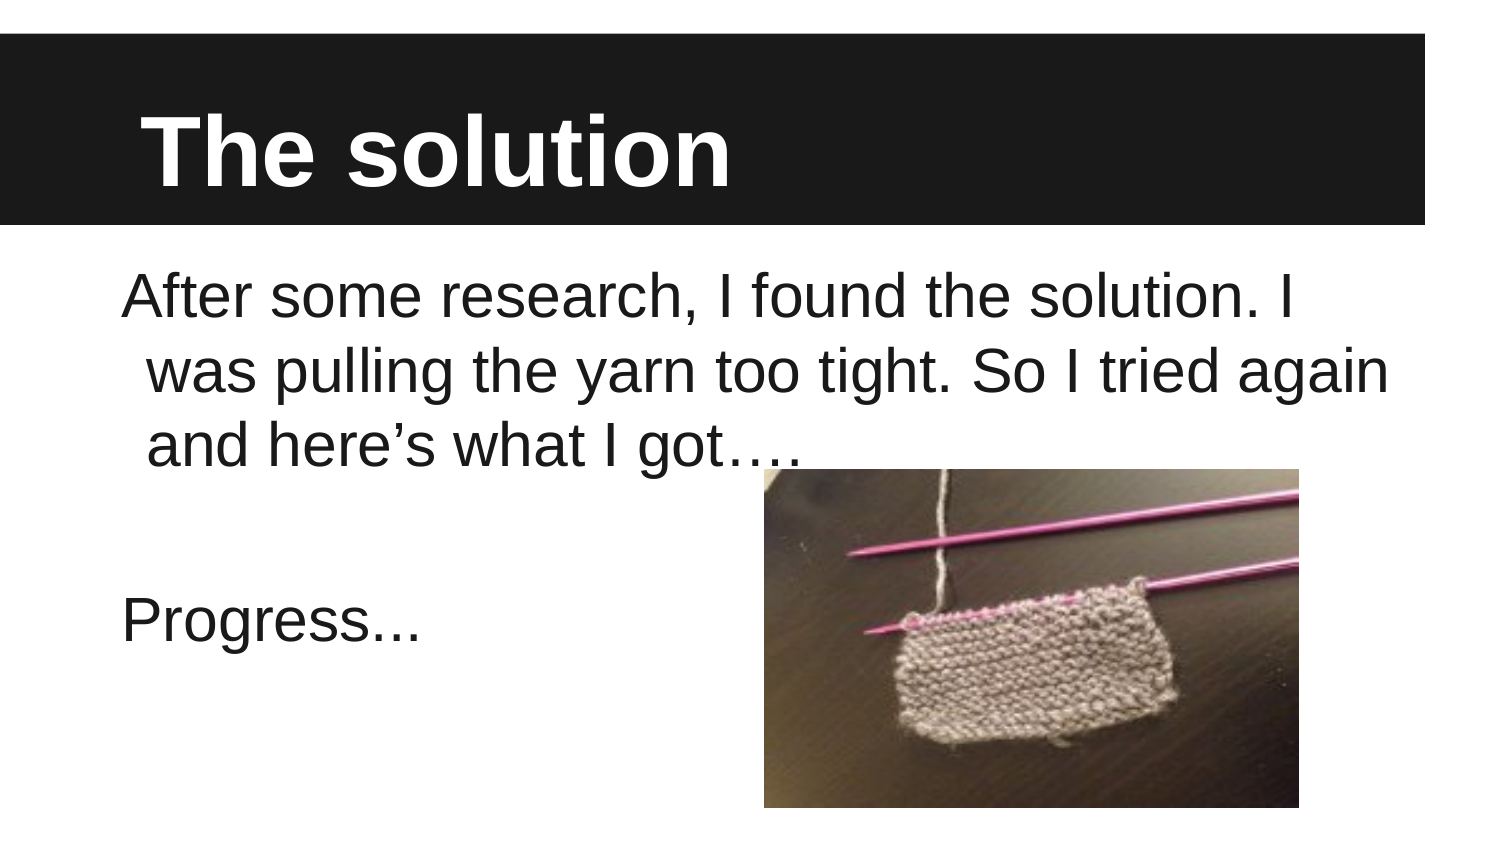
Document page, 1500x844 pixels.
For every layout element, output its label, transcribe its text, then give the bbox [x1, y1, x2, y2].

picture [764, 468, 1299, 809]
title The solution [75, 33, 1425, 221]
list After some research, I found the solution. I was pulling the yarn too tight. So I tried again and here’s what I got…. Progress... [75, 239, 1425, 808]
